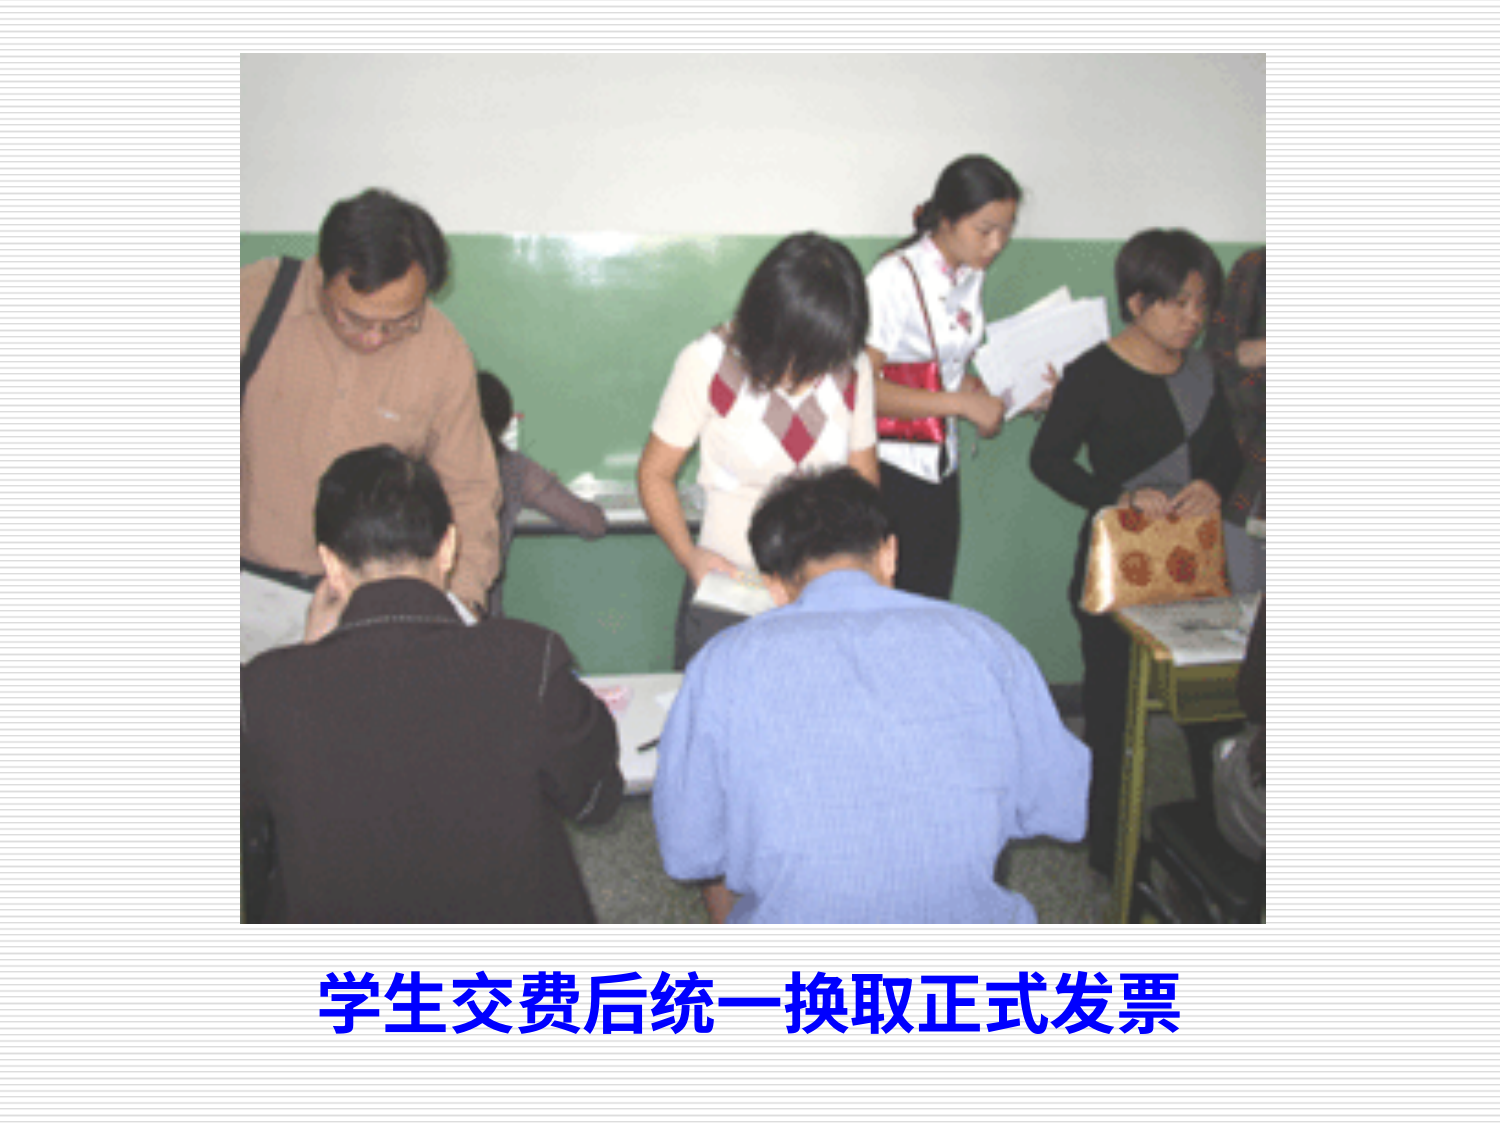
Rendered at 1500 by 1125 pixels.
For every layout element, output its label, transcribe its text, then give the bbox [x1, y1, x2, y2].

picture [0, 0, 1500, 1125]
text_box 学生交费后统一换取正式发票 [301, 954, 1199, 1049]
